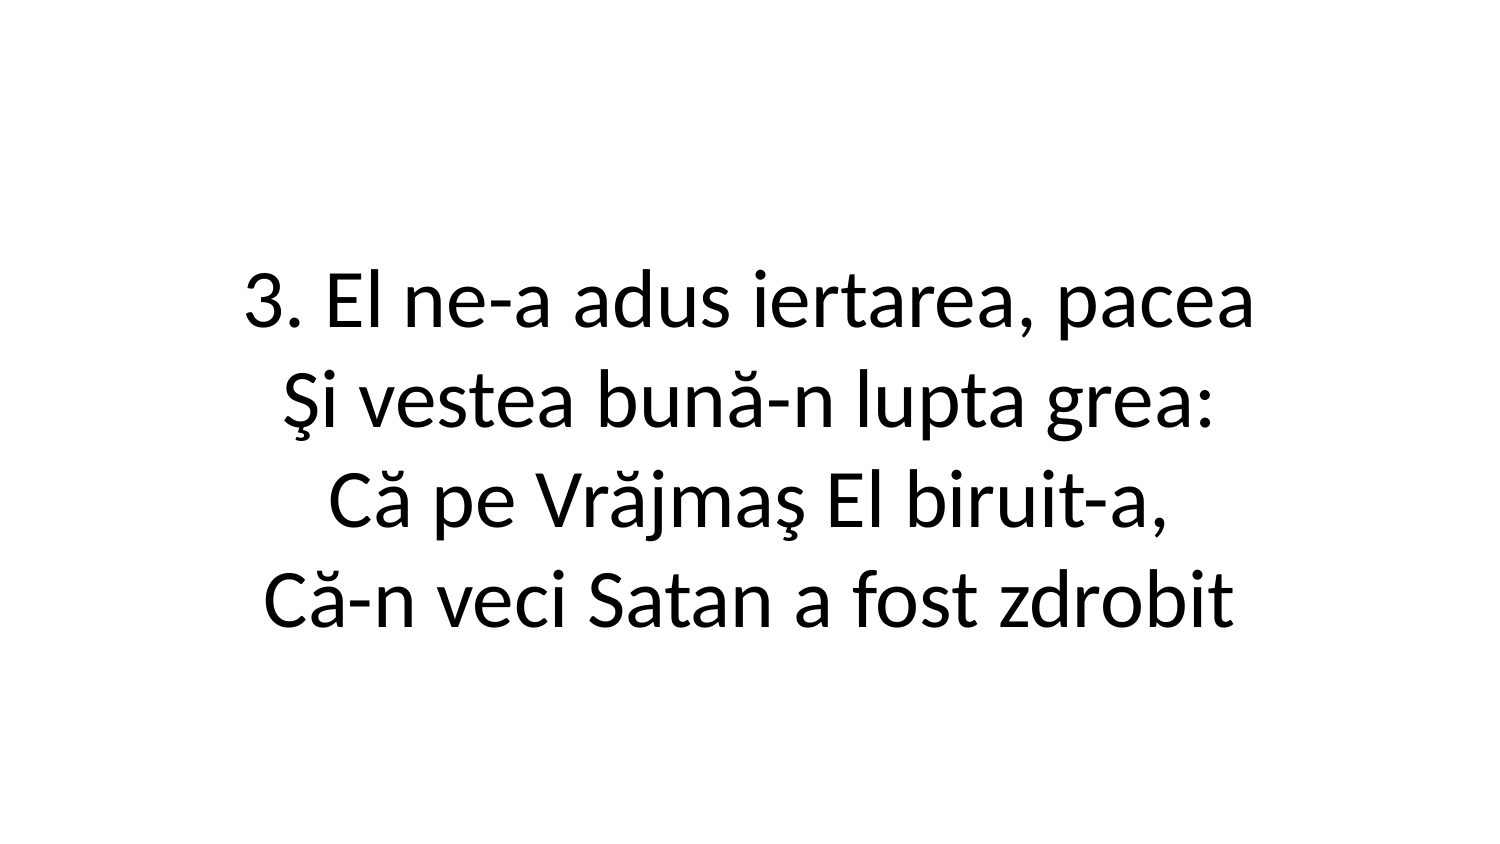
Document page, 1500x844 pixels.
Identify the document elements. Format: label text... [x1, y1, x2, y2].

text_box 3. El ne-a adus iertarea, pacea Şi vestea bună-n lupta grea: Că pe Vrăjmaş El biruit-a, Că-n veci Satan a fost zdrobit [227, 192, 1273, 652]
